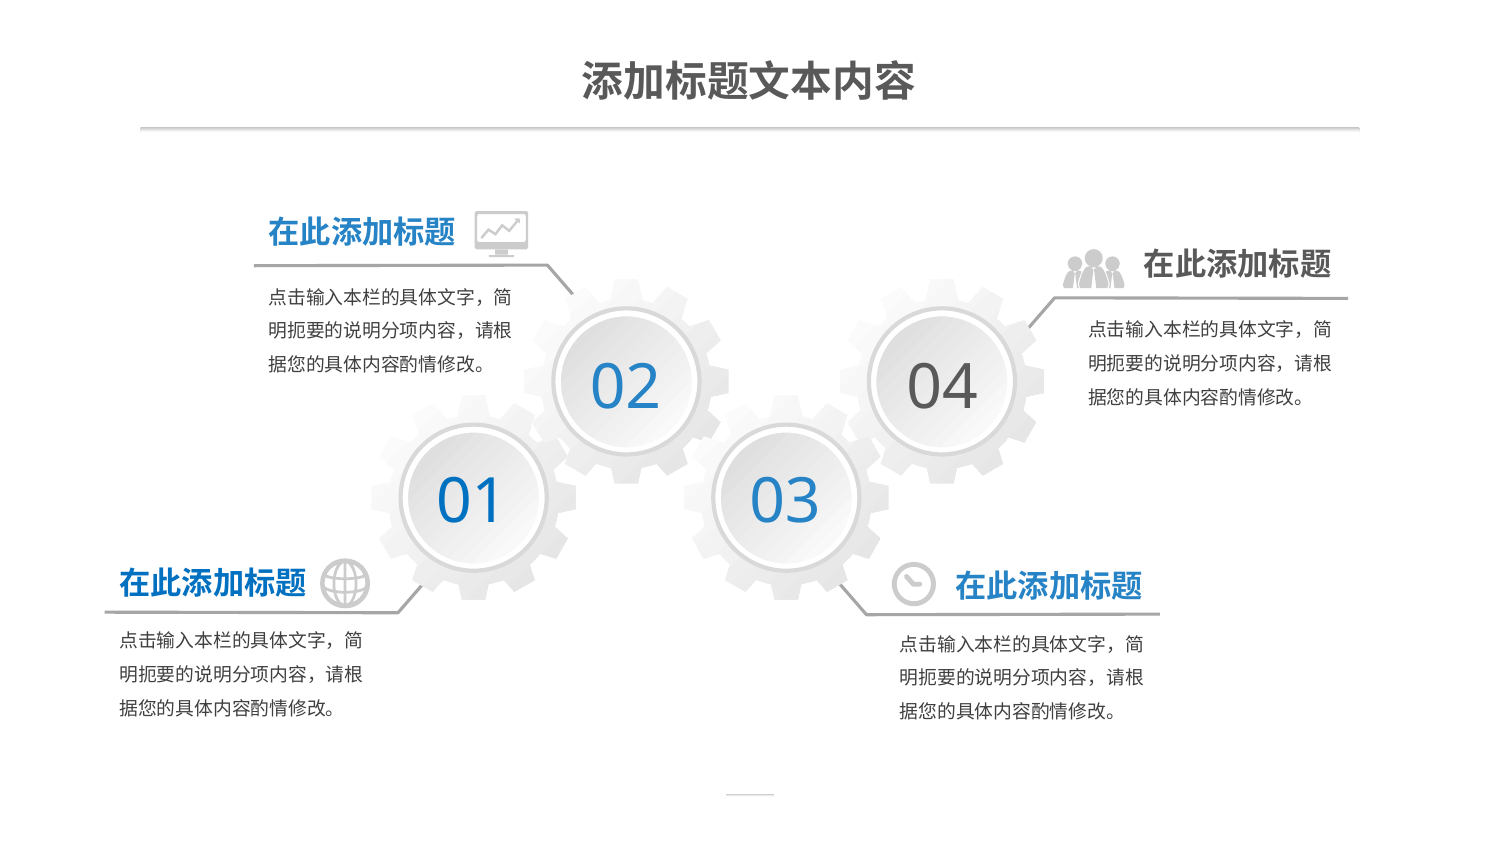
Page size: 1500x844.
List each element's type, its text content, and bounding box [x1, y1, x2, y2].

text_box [829, 558, 1174, 728]
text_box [104, 555, 436, 725]
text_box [1017, 236, 1362, 414]
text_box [839, 279, 1045, 484]
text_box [371, 395, 576, 600]
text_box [253, 204, 585, 381]
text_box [684, 395, 889, 600]
text_box 添加标题文本内容 [459, 49, 1038, 111]
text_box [524, 279, 729, 484]
